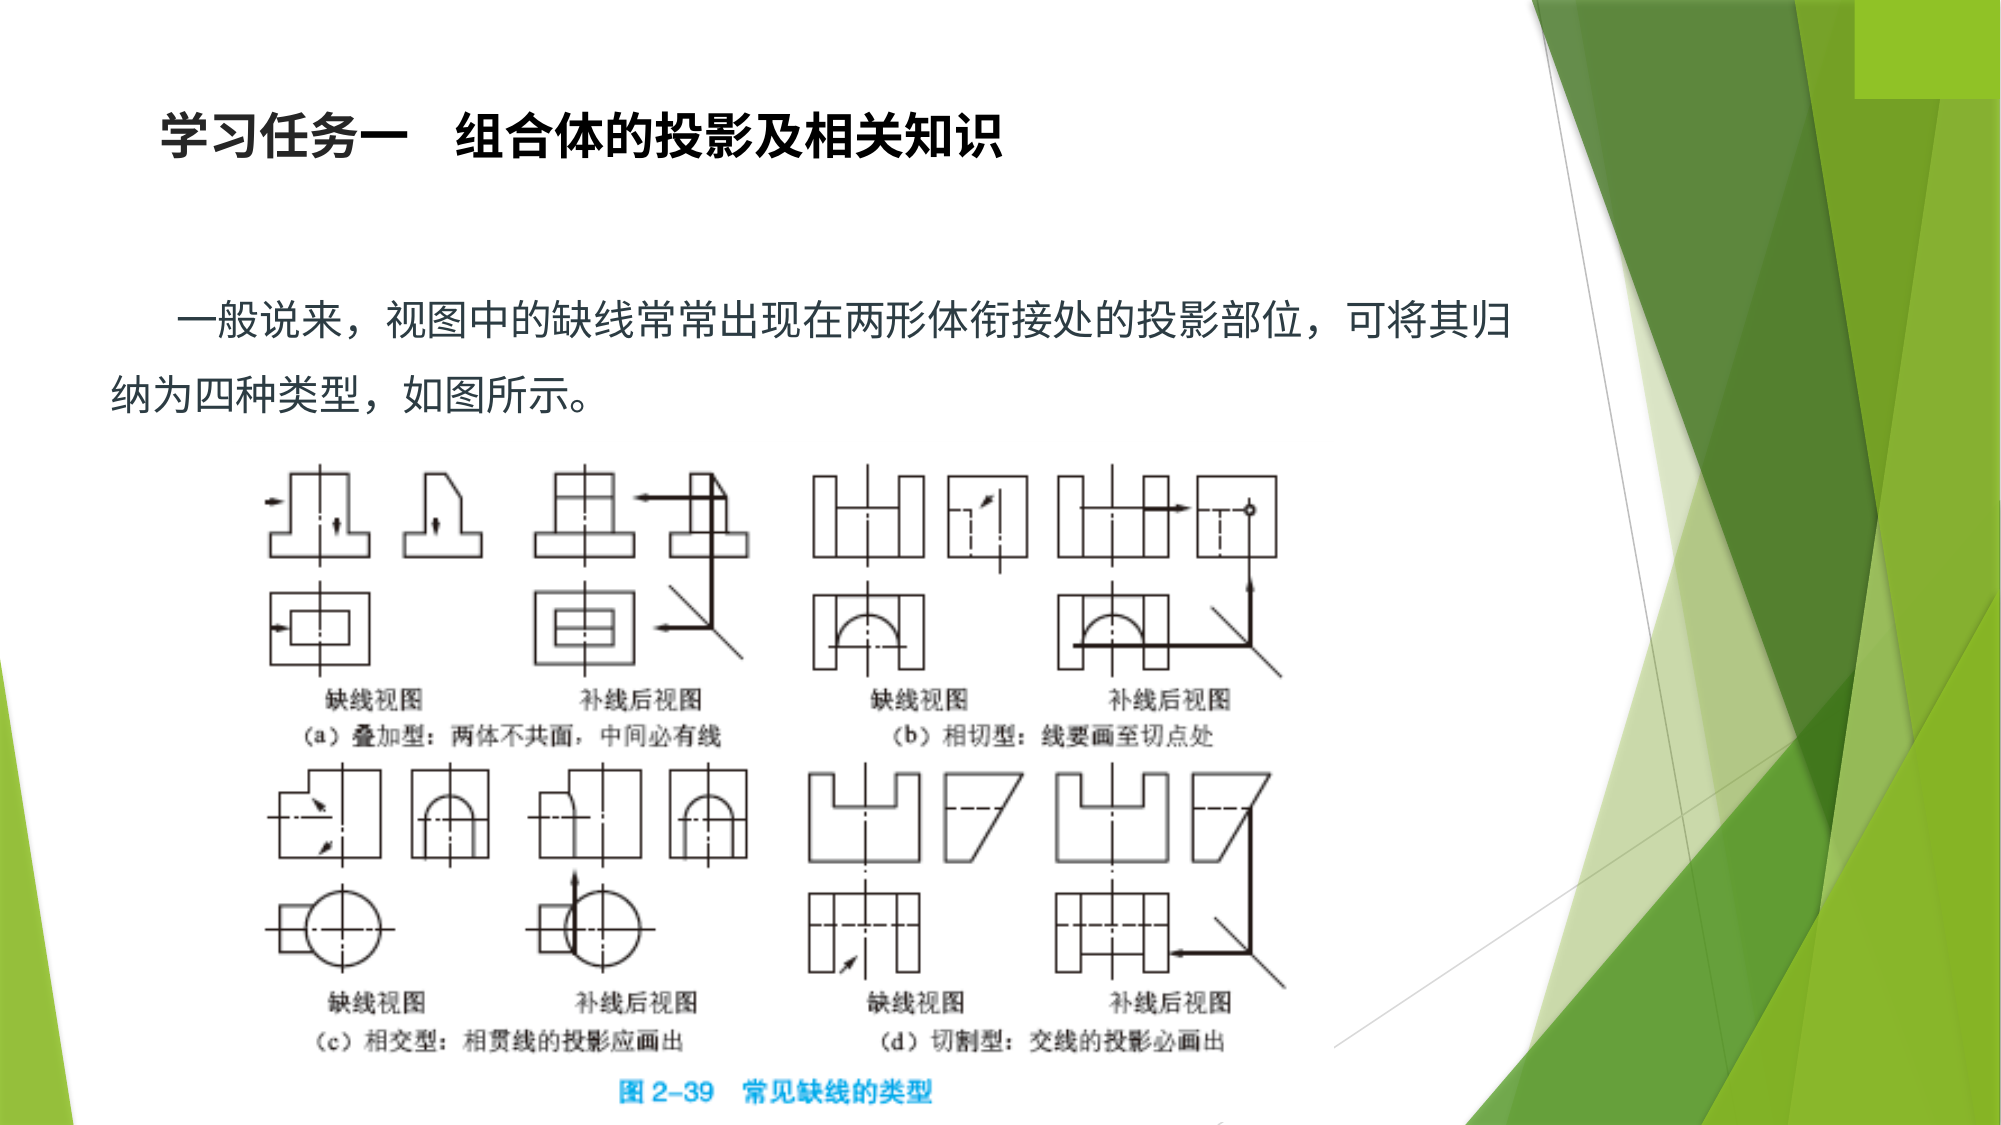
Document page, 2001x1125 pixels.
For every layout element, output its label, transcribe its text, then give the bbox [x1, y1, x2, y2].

picture [232, 440, 1334, 1123]
text_box 学习任务一 组合体的投影及相关知识 [144, 85, 1856, 216]
text_box [1853, 0, 2000, 100]
text_box 一般说来，视图中的缺线常常出现在两形体衔接处的投影部位，可将其归纳为四种类型，如图所示。 [95, 261, 1562, 426]
